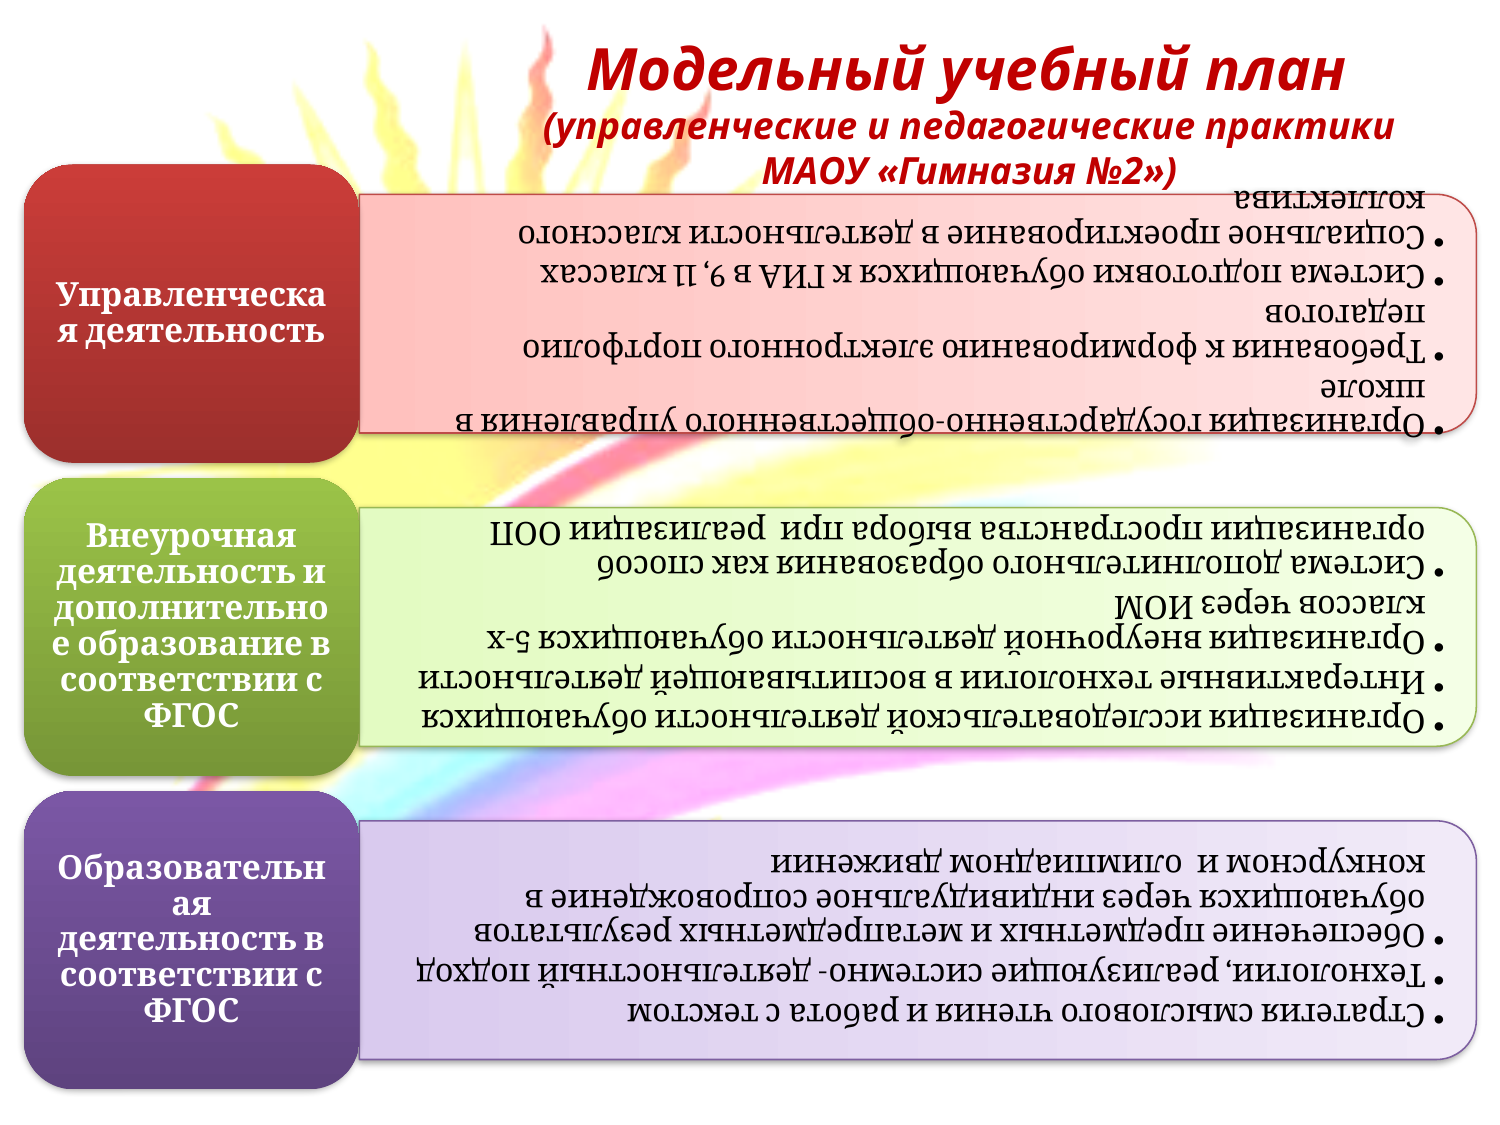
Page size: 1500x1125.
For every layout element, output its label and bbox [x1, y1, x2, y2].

text_box [23, 163, 1477, 1091]
picture [0, 0, 1500, 1114]
